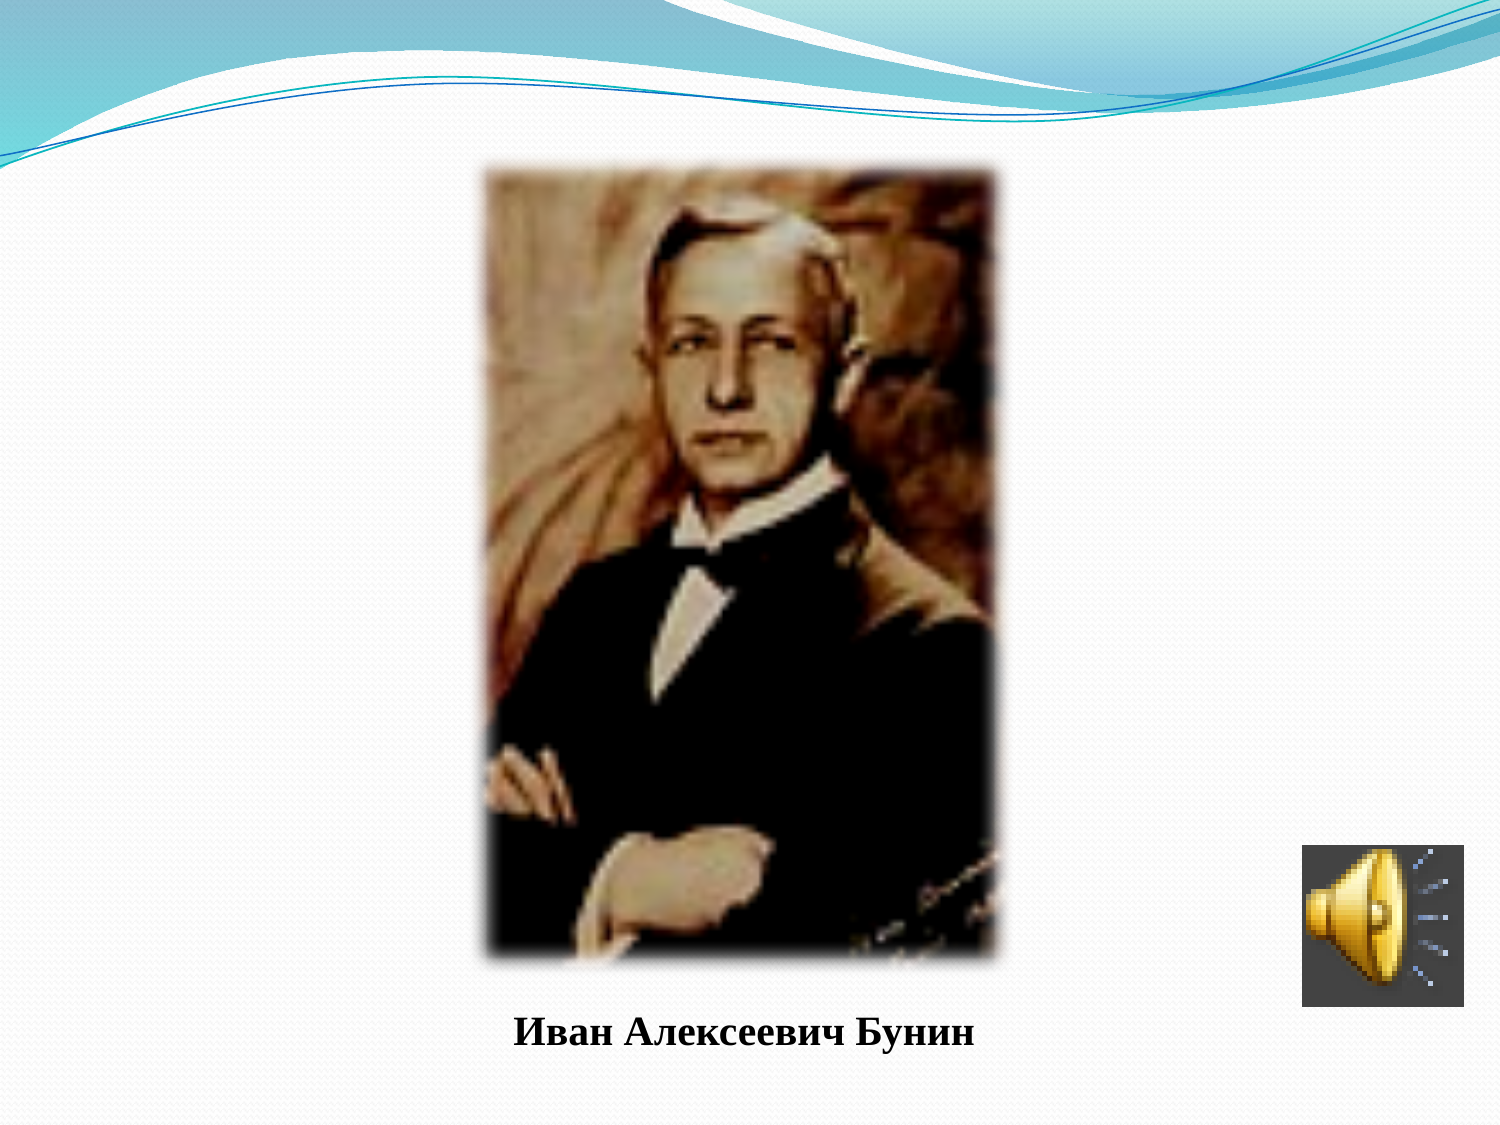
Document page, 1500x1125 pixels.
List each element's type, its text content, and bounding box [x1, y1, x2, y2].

text_box Иван Алексеевич Бунин [492, 996, 997, 1061]
picture [468, 152, 1013, 976]
picture [1300, 843, 1466, 1008]
